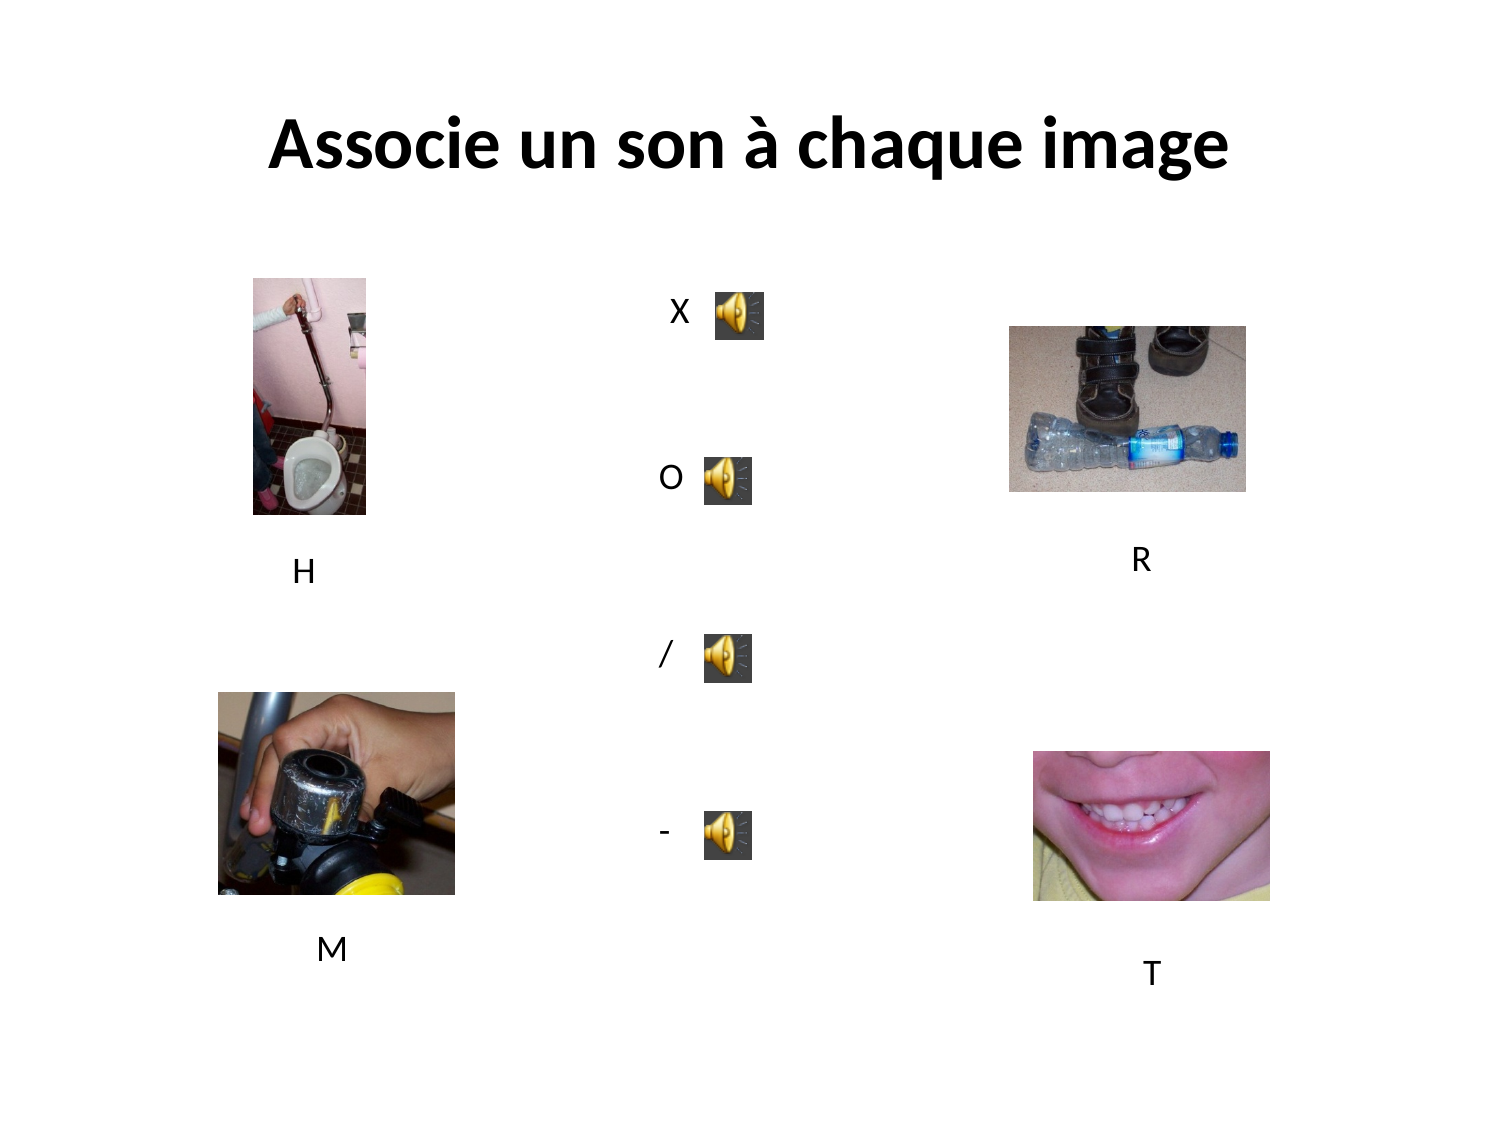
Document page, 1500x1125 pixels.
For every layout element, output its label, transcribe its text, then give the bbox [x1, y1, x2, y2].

picture [702, 810, 753, 861]
picture [702, 455, 753, 507]
text_box T [1128, 940, 1177, 1001]
picture [253, 278, 367, 516]
text_box O [644, 444, 699, 505]
text_box M [301, 916, 364, 977]
text_box R [1116, 527, 1167, 587]
picture [714, 290, 765, 342]
text_box - [643, 798, 686, 859]
picture [218, 692, 455, 895]
picture [1009, 326, 1247, 493]
text_box / [643, 621, 689, 682]
picture [1033, 751, 1270, 902]
title Associe un son à chaque image [75, 45, 1425, 233]
picture [702, 633, 753, 684]
text_box X [655, 278, 703, 339]
text_box H [277, 538, 349, 599]
